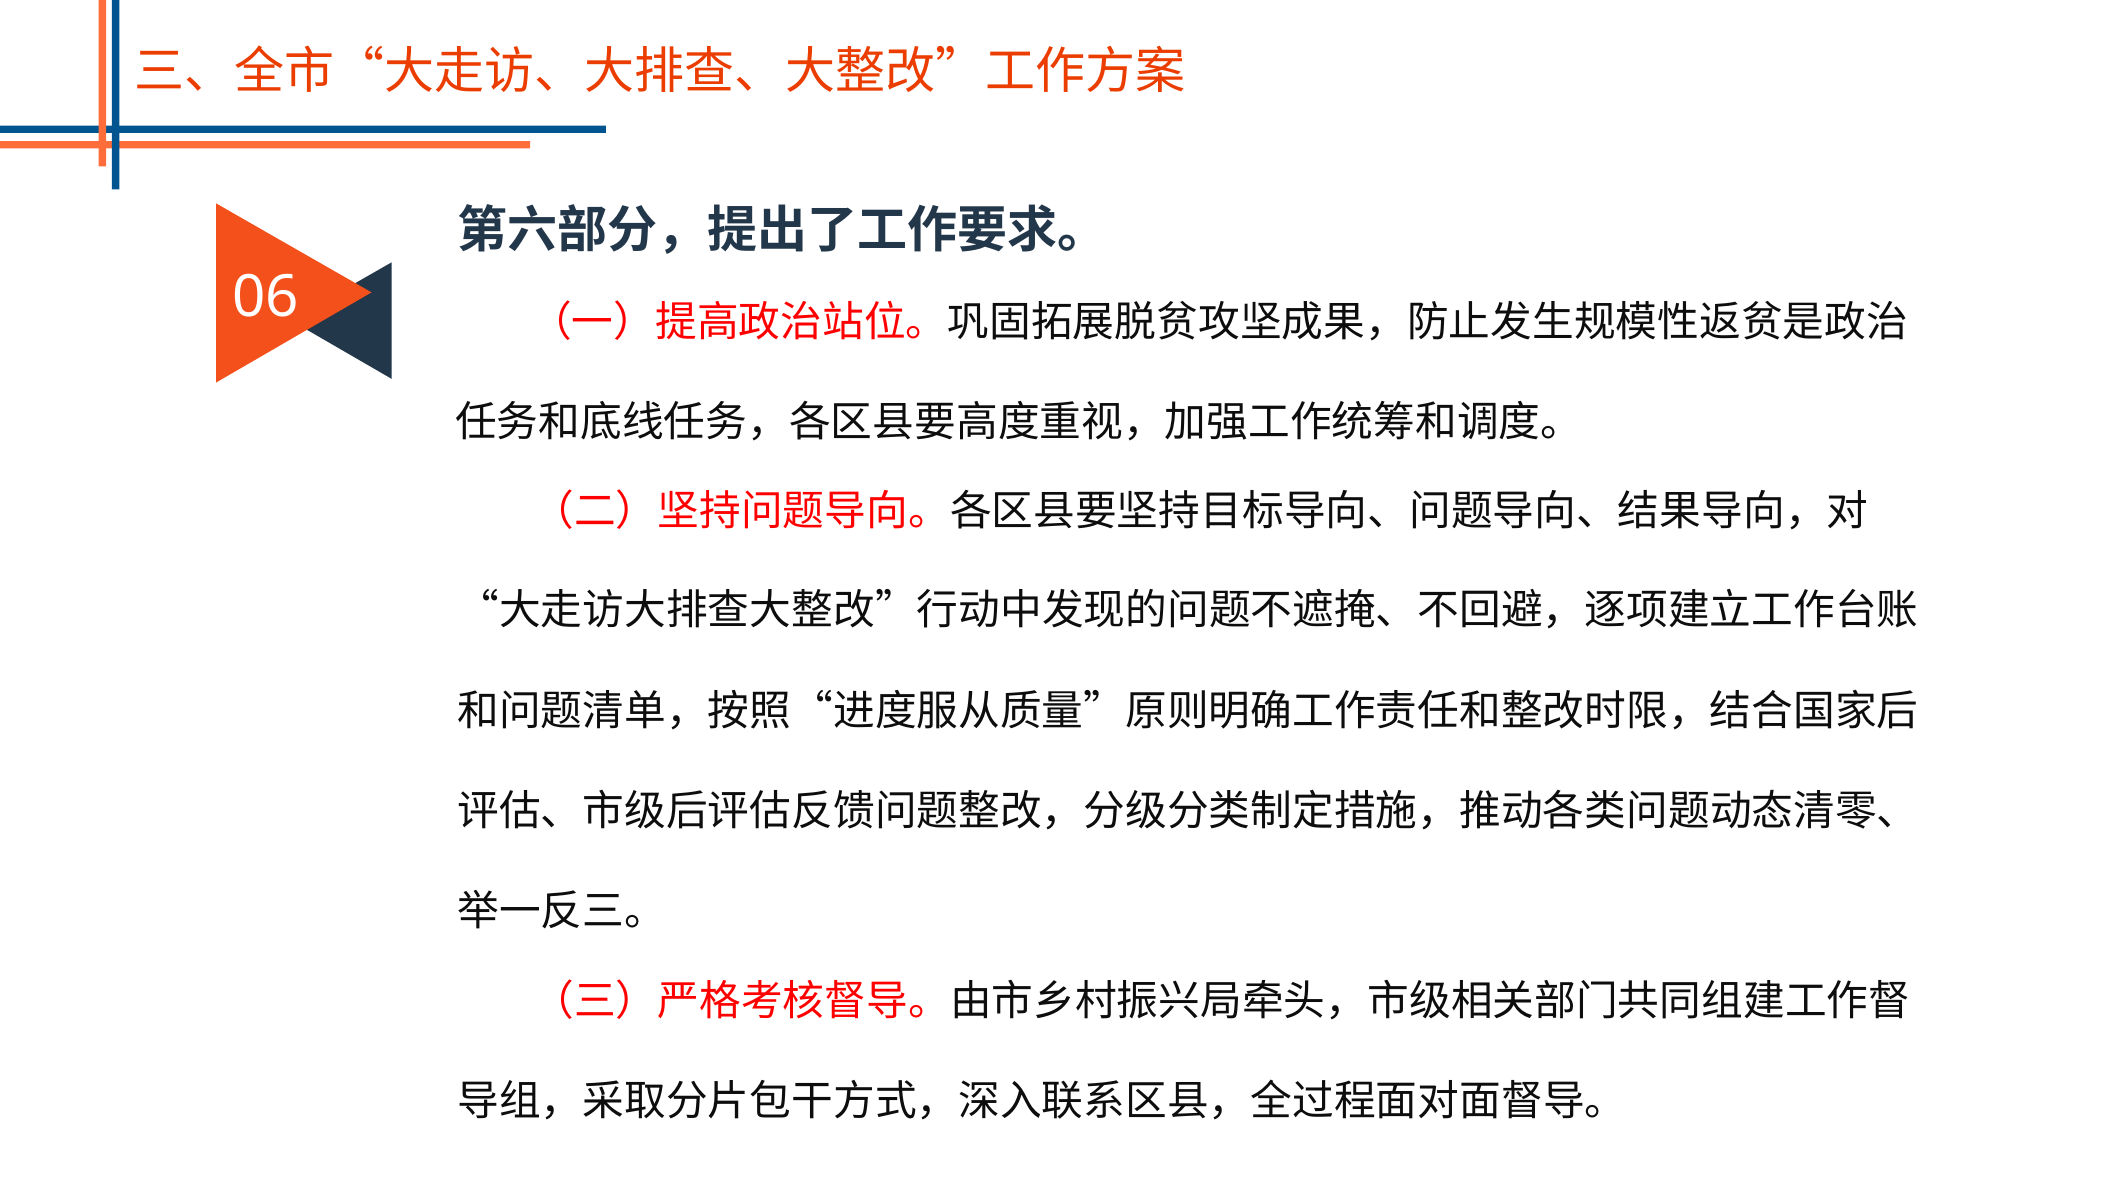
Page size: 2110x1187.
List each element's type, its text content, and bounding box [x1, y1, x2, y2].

text_box （二）坚持问题导向。各区县要坚持目标导向、问题导向、结果导向，对“大走访大排查大整改”行动中发现的问题不遮掩、不回避，逐项建立工作台账和问题清单，按照“进度服从质量”原则明确工作责任和整改时限，结合国家后评估、市级后评估反馈问题整改，分级分类制定措施，推动各类问题动态清零、举一反三。 [442, 425, 1943, 916]
text_box 第六部分，提出了工作要求。 [442, 190, 1142, 237]
text_box 06 [216, 203, 372, 383]
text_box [0, 0, 1451, 190]
text_box （一）提高政治站位。巩固拓展脱贫攻坚成果，防止发生规模性返贫是政治任务和底线任务，各区县要高度重视，加强工作统筹和调度。 [440, 237, 1941, 453]
text_box （三）严格考核督导。由市乡村振兴局牵头，市级相关部门共同组建工作督导组，采取分片包干方式，深入联系区县，全过程面对面督导。 [442, 916, 1943, 1132]
text_box [307, 262, 392, 379]
